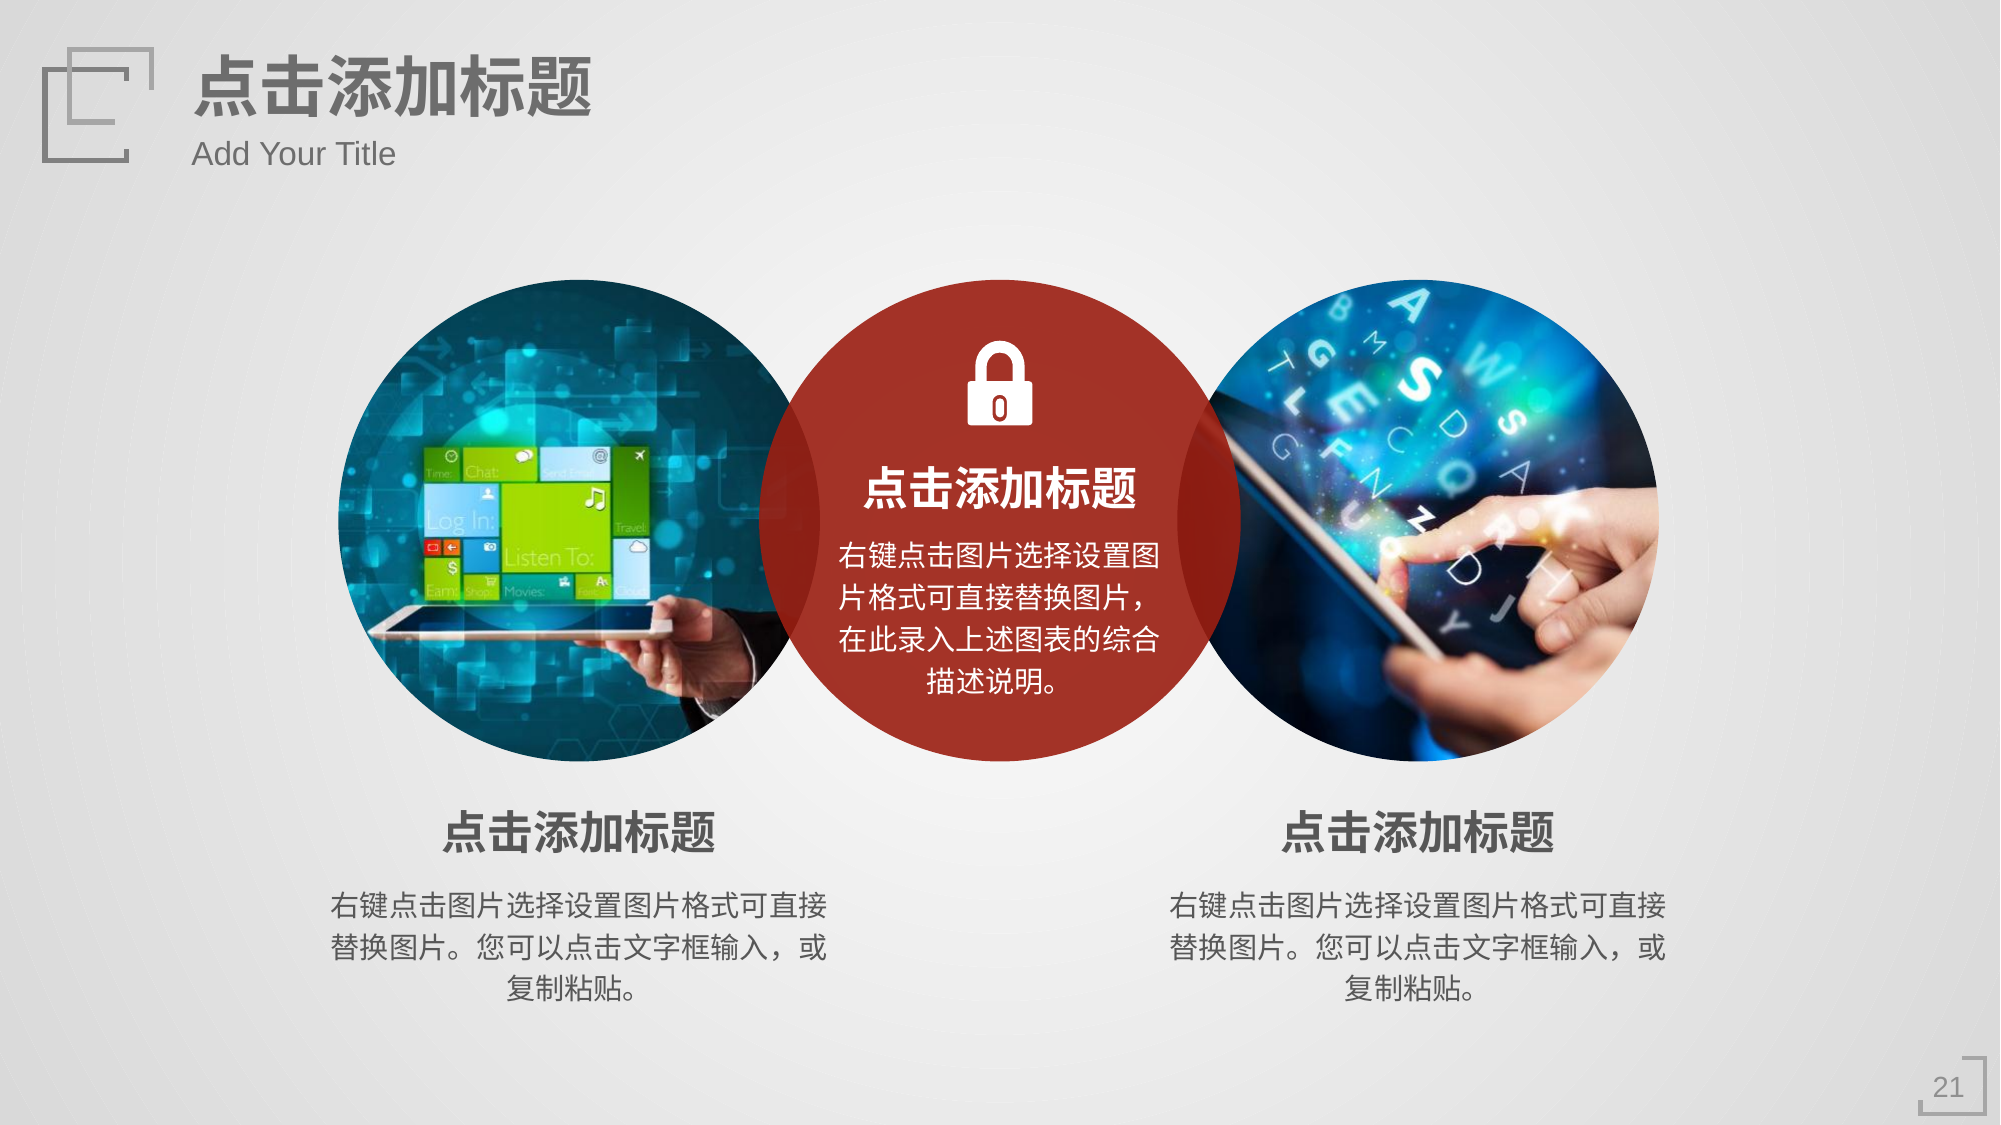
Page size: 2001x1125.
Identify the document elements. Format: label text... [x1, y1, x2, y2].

text_box 点击添加标题 [430, 798, 728, 865]
text_box [842, 704, 1158, 763]
text_box 右键点击图片选择设置图片格式可直接替换图片。您可以点击文字框输入，或复制粘贴。 [1156, 874, 1681, 1012]
text_box 点击添加标题 [177, 36, 609, 132]
text_box 右键点击图片选择设置图片格式可直接替换图片，在此录入上述图表的综合描述说明。 [824, 525, 1175, 704]
text_box 右键点击图片选择设置图片格式可直接替换图片。您可以点击文字框输入，或复制粘贴。 [314, 874, 844, 1012]
text_box 点击添加标题 [851, 454, 1149, 521]
text_box 点击添加标题 [1269, 798, 1567, 865]
text_box [337, 278, 789, 763]
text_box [967, 340, 1033, 426]
text_box [758, 278, 1242, 688]
text_box Add Your Title [176, 124, 555, 180]
text_box [1209, 278, 1660, 763]
